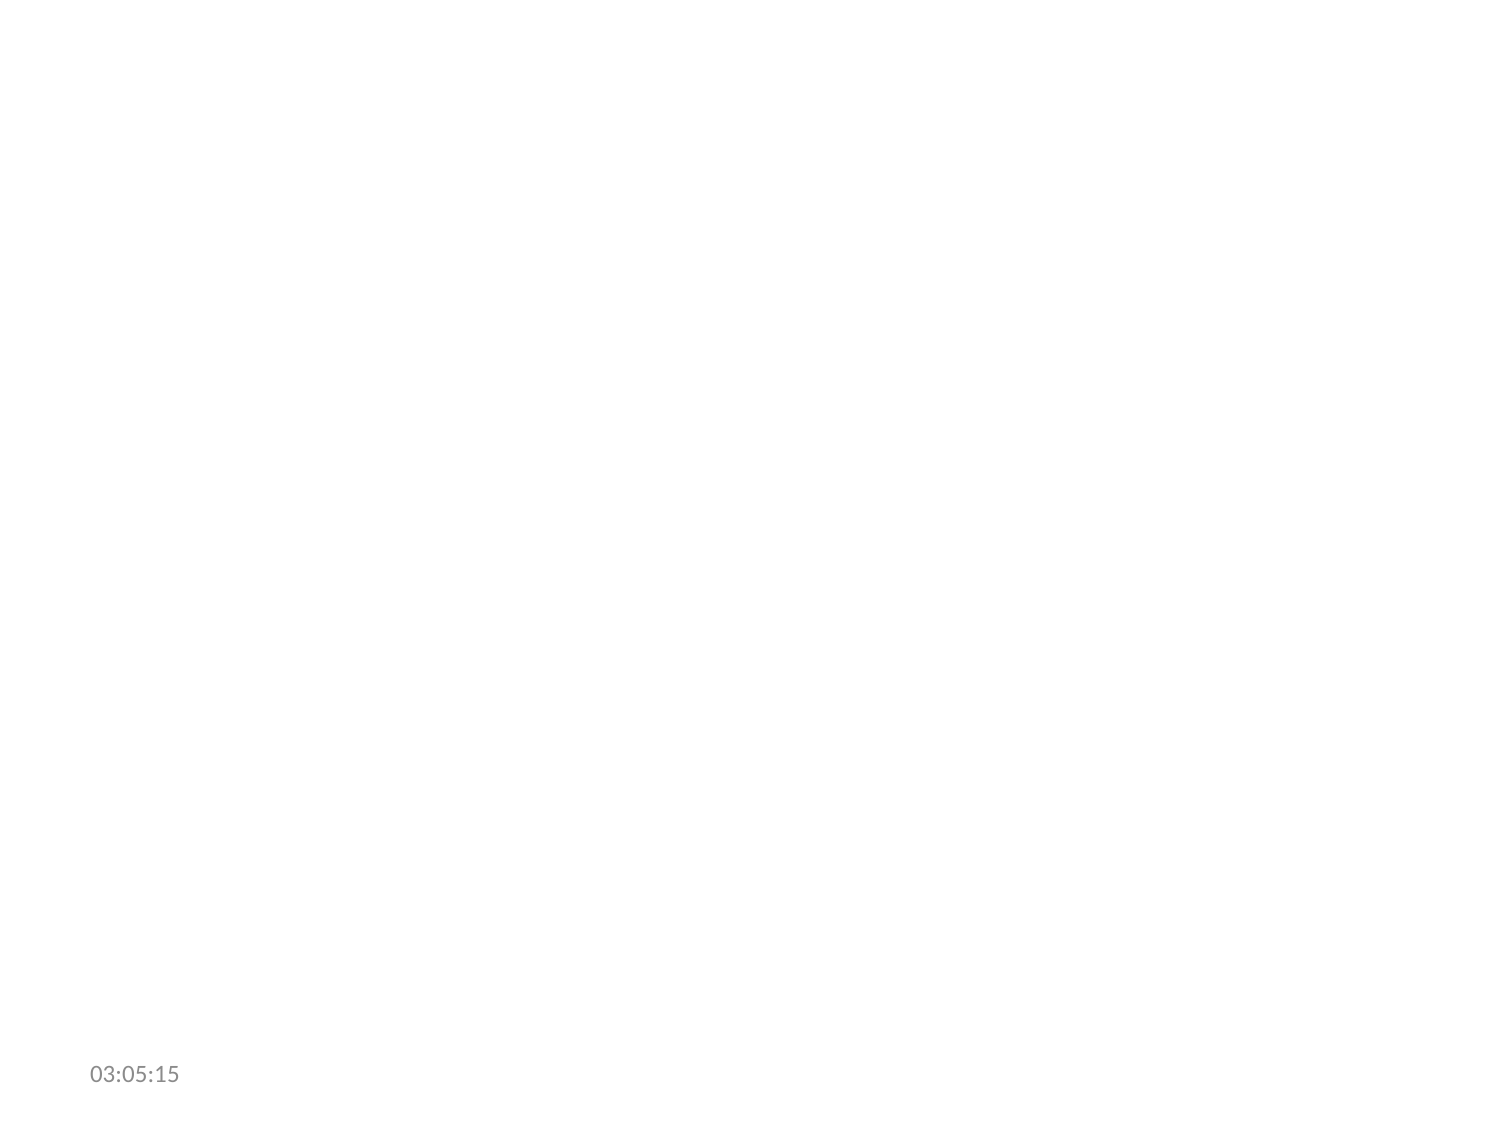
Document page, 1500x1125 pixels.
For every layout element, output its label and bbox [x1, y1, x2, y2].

slide_number [75, 1042, 425, 1103]
